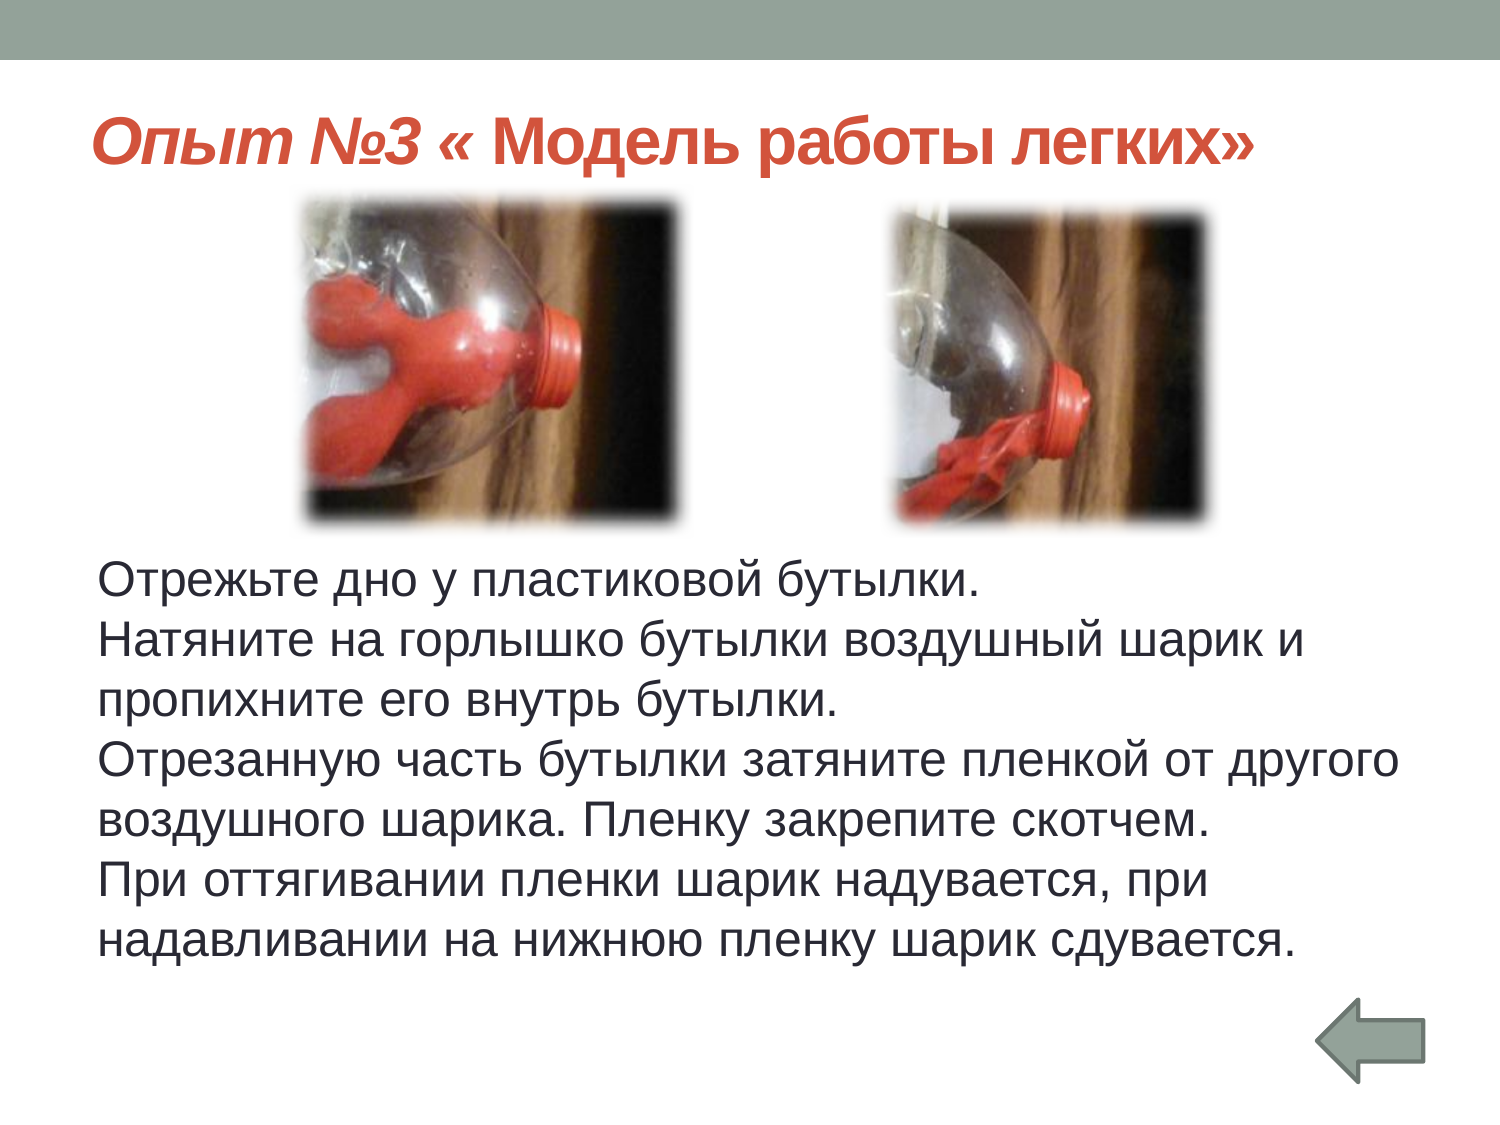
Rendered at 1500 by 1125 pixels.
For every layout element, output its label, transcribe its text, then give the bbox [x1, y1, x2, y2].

text_box [1314, 1019, 1426, 1085]
picture [879, 196, 1223, 540]
title Опыт №3 « Модель работы легких» [75, 87, 1425, 350]
text_box Отрежьте дно у пластиковой бутылки. Натяните на горлышко бутылки воздушный шарик и пропихните его внутрь бутылки. Отрезанную часть бутылки затяните пленкой от другого воздушного шарика. Пленку закрепите скотчем. При оттягивании пленки шарик надувается, при надавливании на нижнюю пленку шарик сдувается. [82, 538, 1447, 1019]
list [288, 184, 695, 540]
